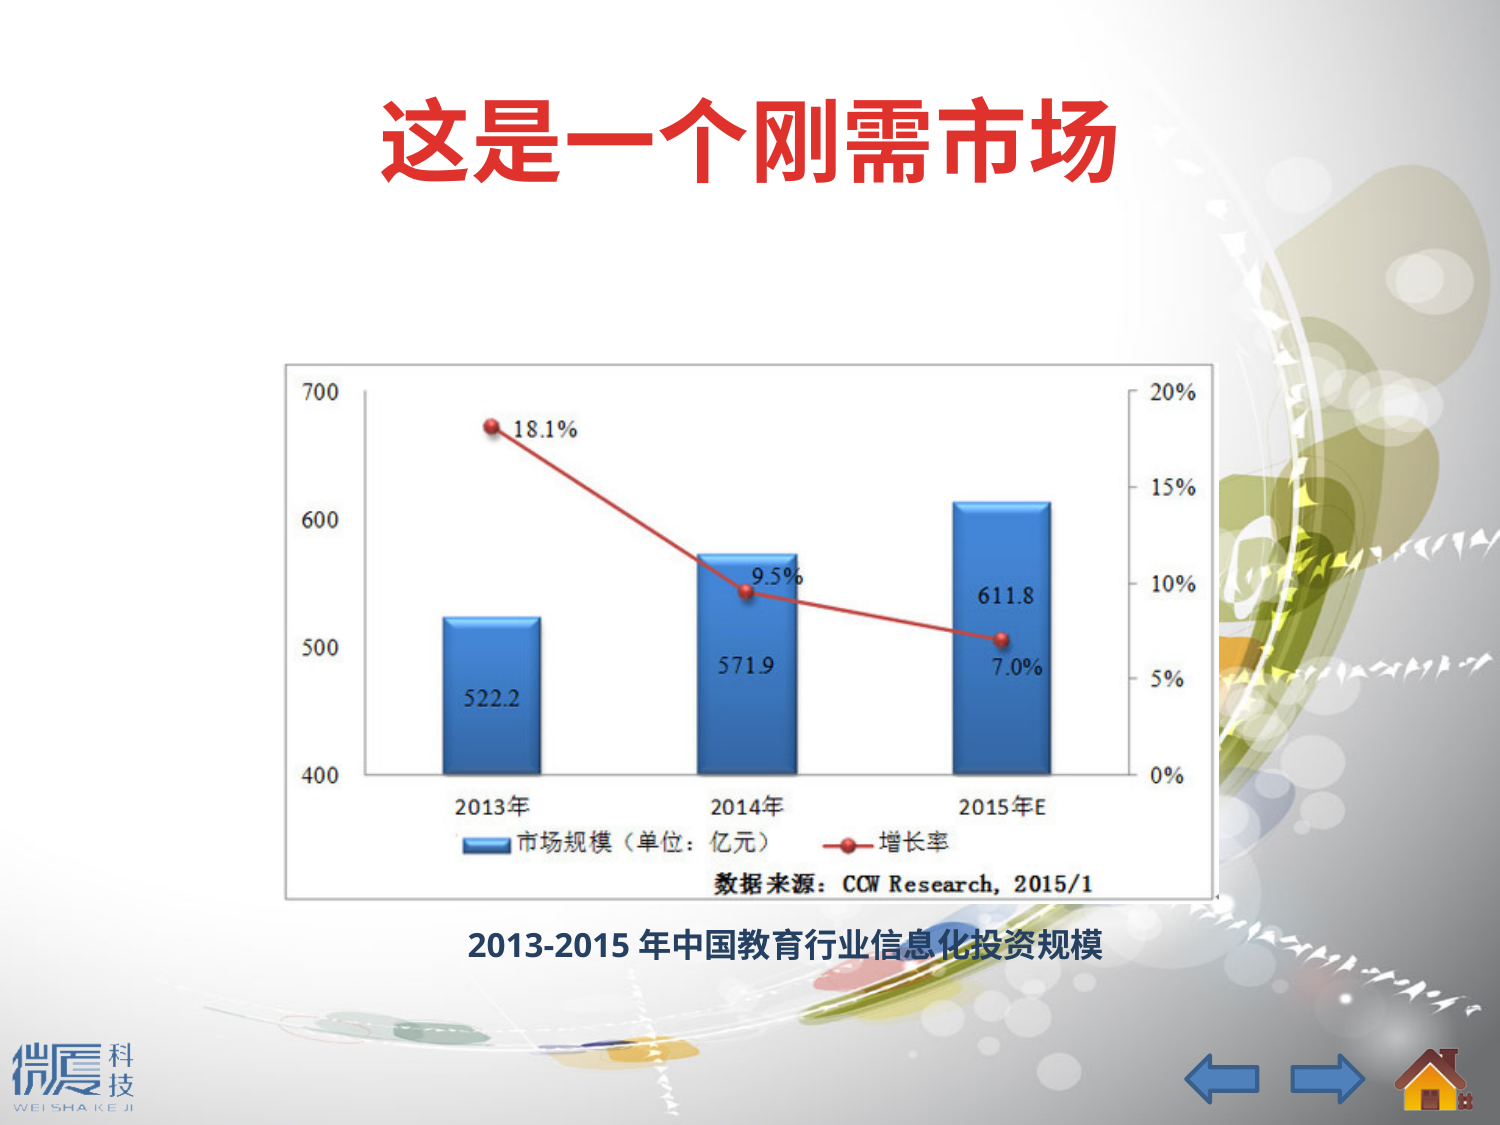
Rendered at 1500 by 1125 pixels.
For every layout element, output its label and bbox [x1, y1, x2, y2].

picture [0, 0, 1500, 1125]
list [281, 363, 1219, 905]
text_box [1186, 1039, 1485, 1118]
